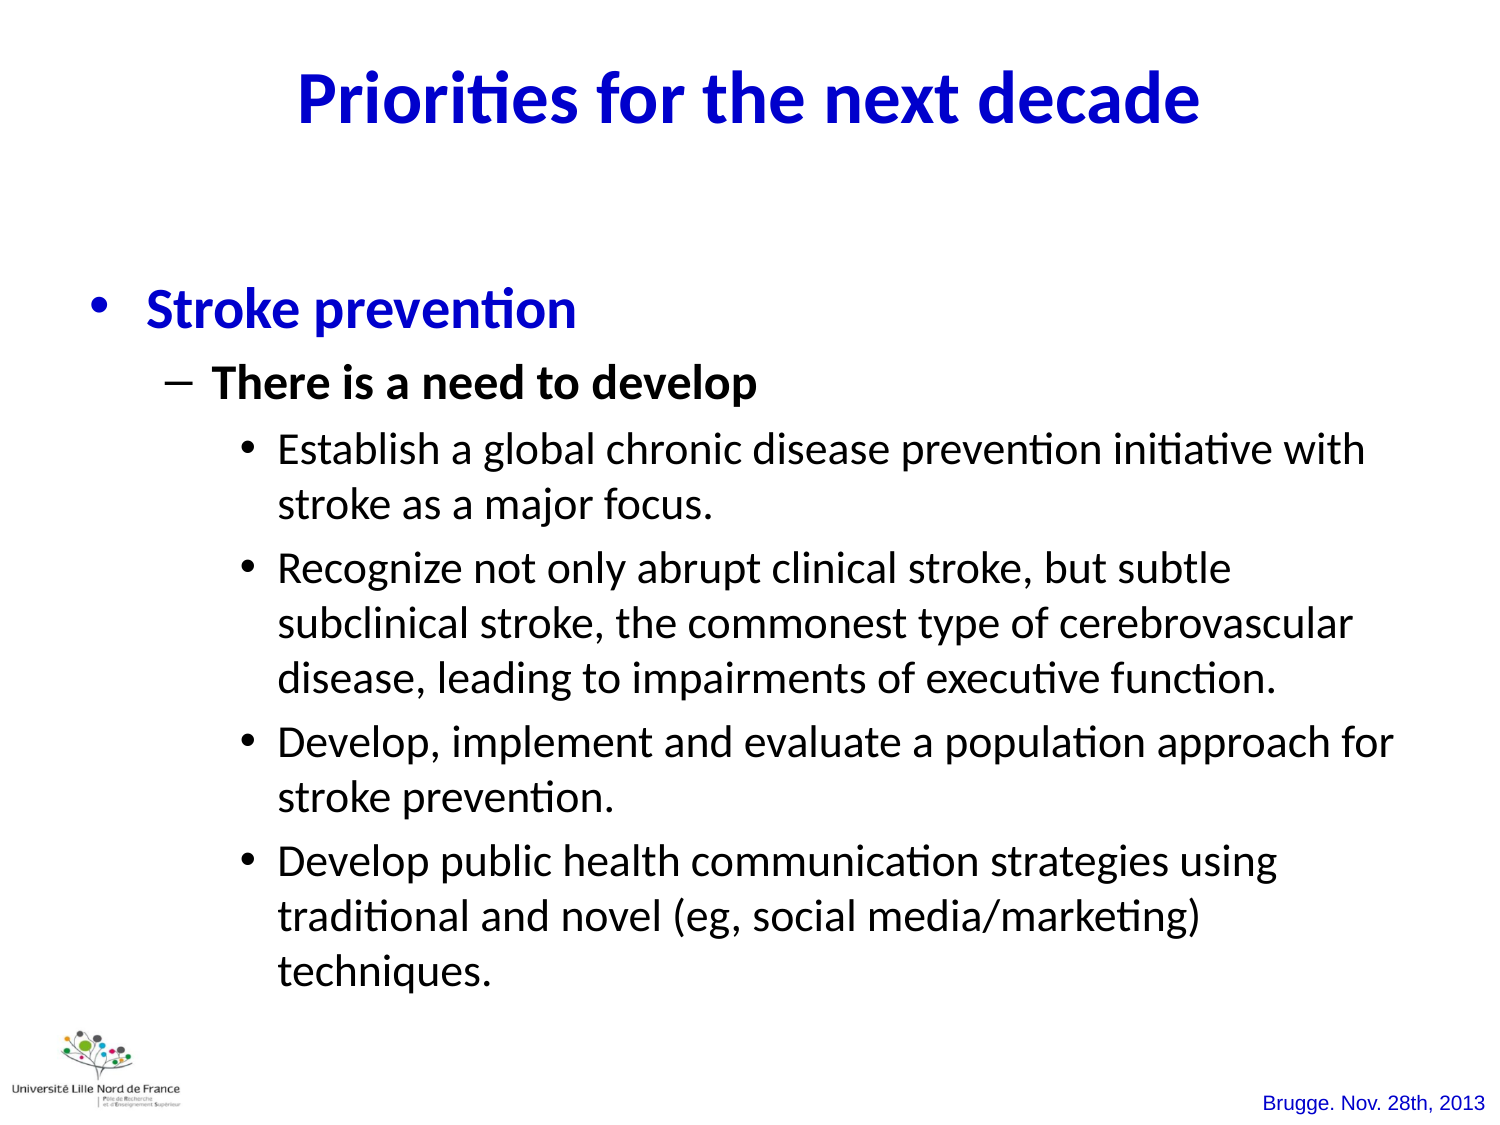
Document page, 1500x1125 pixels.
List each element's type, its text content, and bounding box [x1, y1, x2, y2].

text_box Stroke prevention There is a need to develop Establish a global chronic disease prevention initiative with stroke as a major focus. Recognize not only abrupt clinical stroke, but subtle subclinical stroke, the commonest type of cerebrovascular disease, leading to impairments of executive function. Develop, implement and evaluate a population approach for stroke prevention. Develop public health communication strategies using traditional and novel (eg, social media/marketing) techniques. [74, 262, 1425, 1005]
picture [11, 1011, 183, 1123]
text_box Priorities for the next decade [183, 0, 1317, 188]
